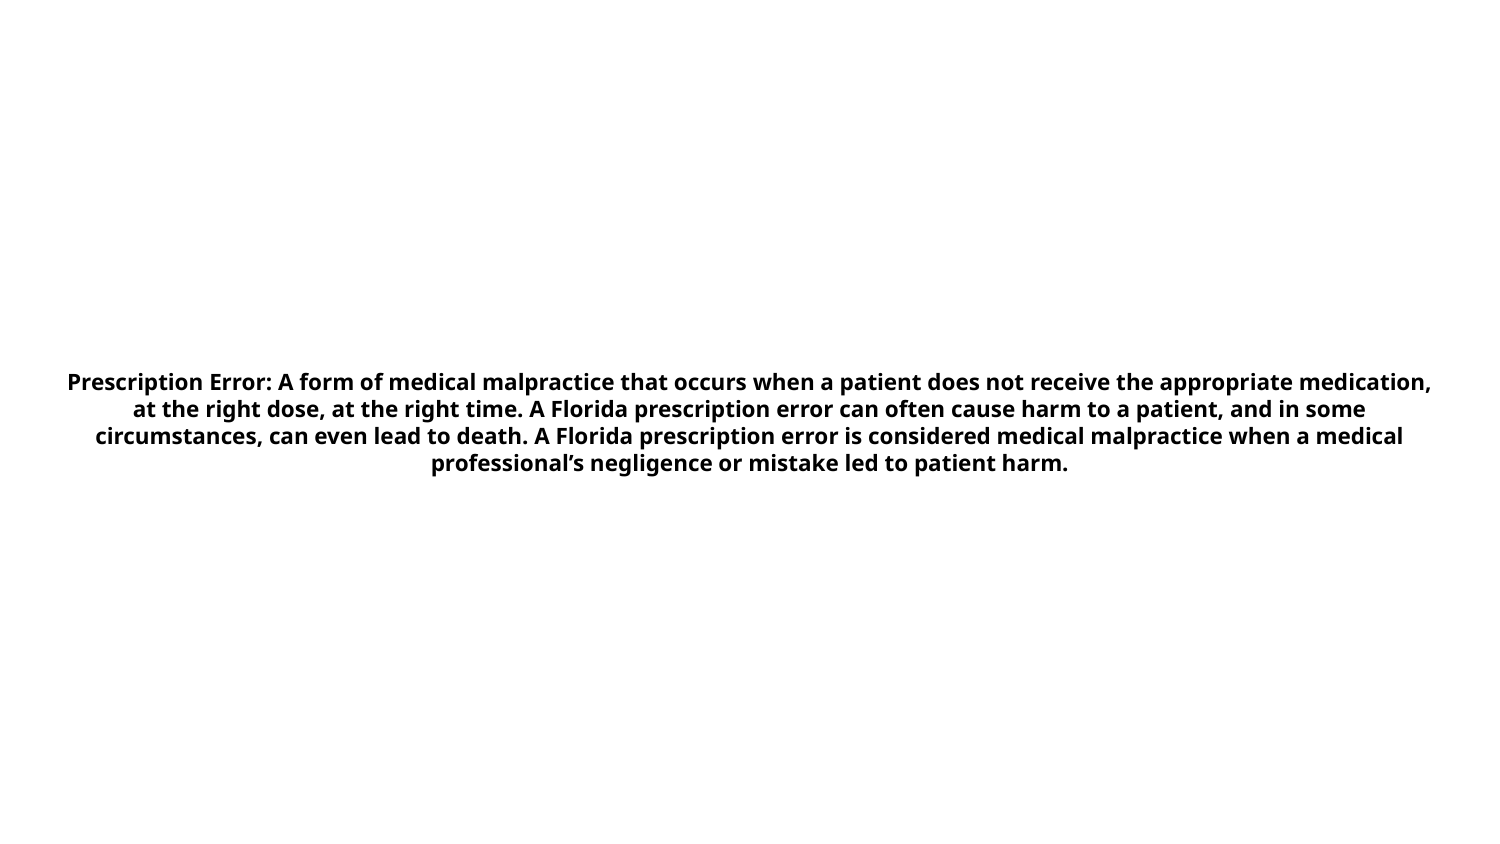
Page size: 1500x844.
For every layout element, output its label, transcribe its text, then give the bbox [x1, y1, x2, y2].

title Prescription Error: A form of medical malpractice that occurs when a patient does not receive the appropriate medication, at the right dose, at the right time. A Florida prescription error can often cause harm to a patient, and in some circumstances, can even lead to death. A Florida prescription error is considered medical malpractice when a medical professional’s negligence or mistake led to patient harm. [51, 352, 1449, 491]
